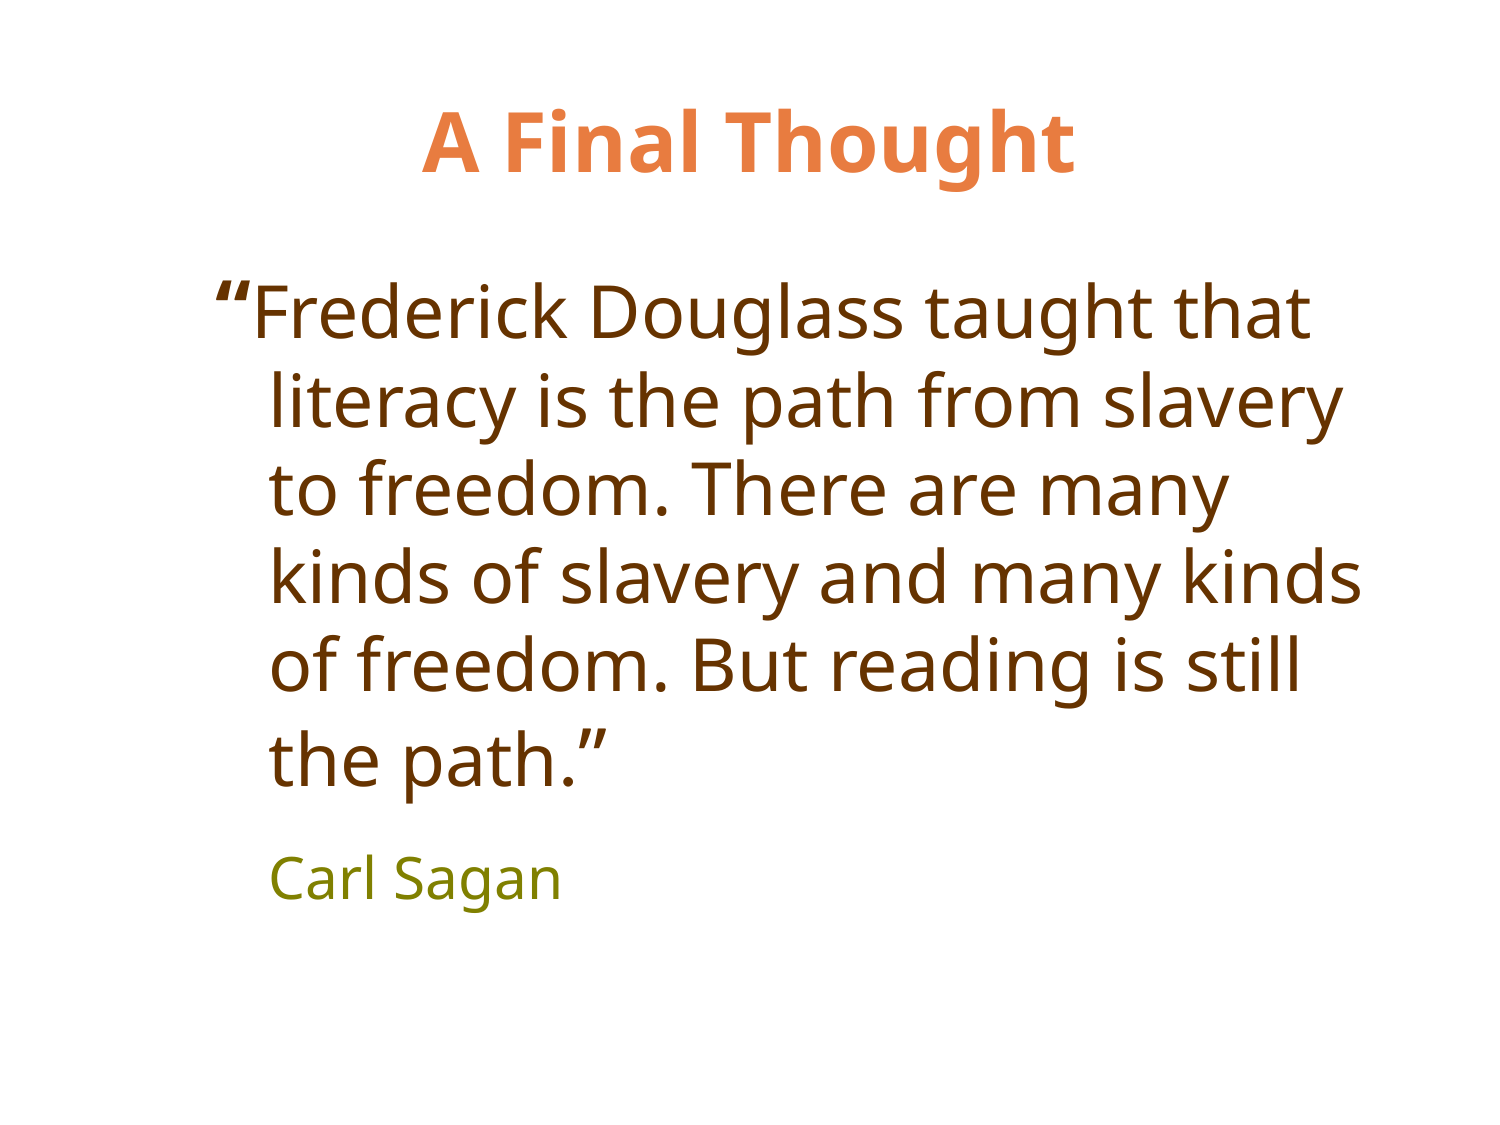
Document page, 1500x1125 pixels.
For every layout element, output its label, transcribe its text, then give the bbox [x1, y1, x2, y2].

title A Final Thought [75, 45, 1425, 233]
list “Frederick Douglass taught that literacy is the path from slavery to freedom. There are many kinds of slavery and many kinds of freedom. But reading is still the path.” Carl Sagan [200, 249, 1413, 1013]
